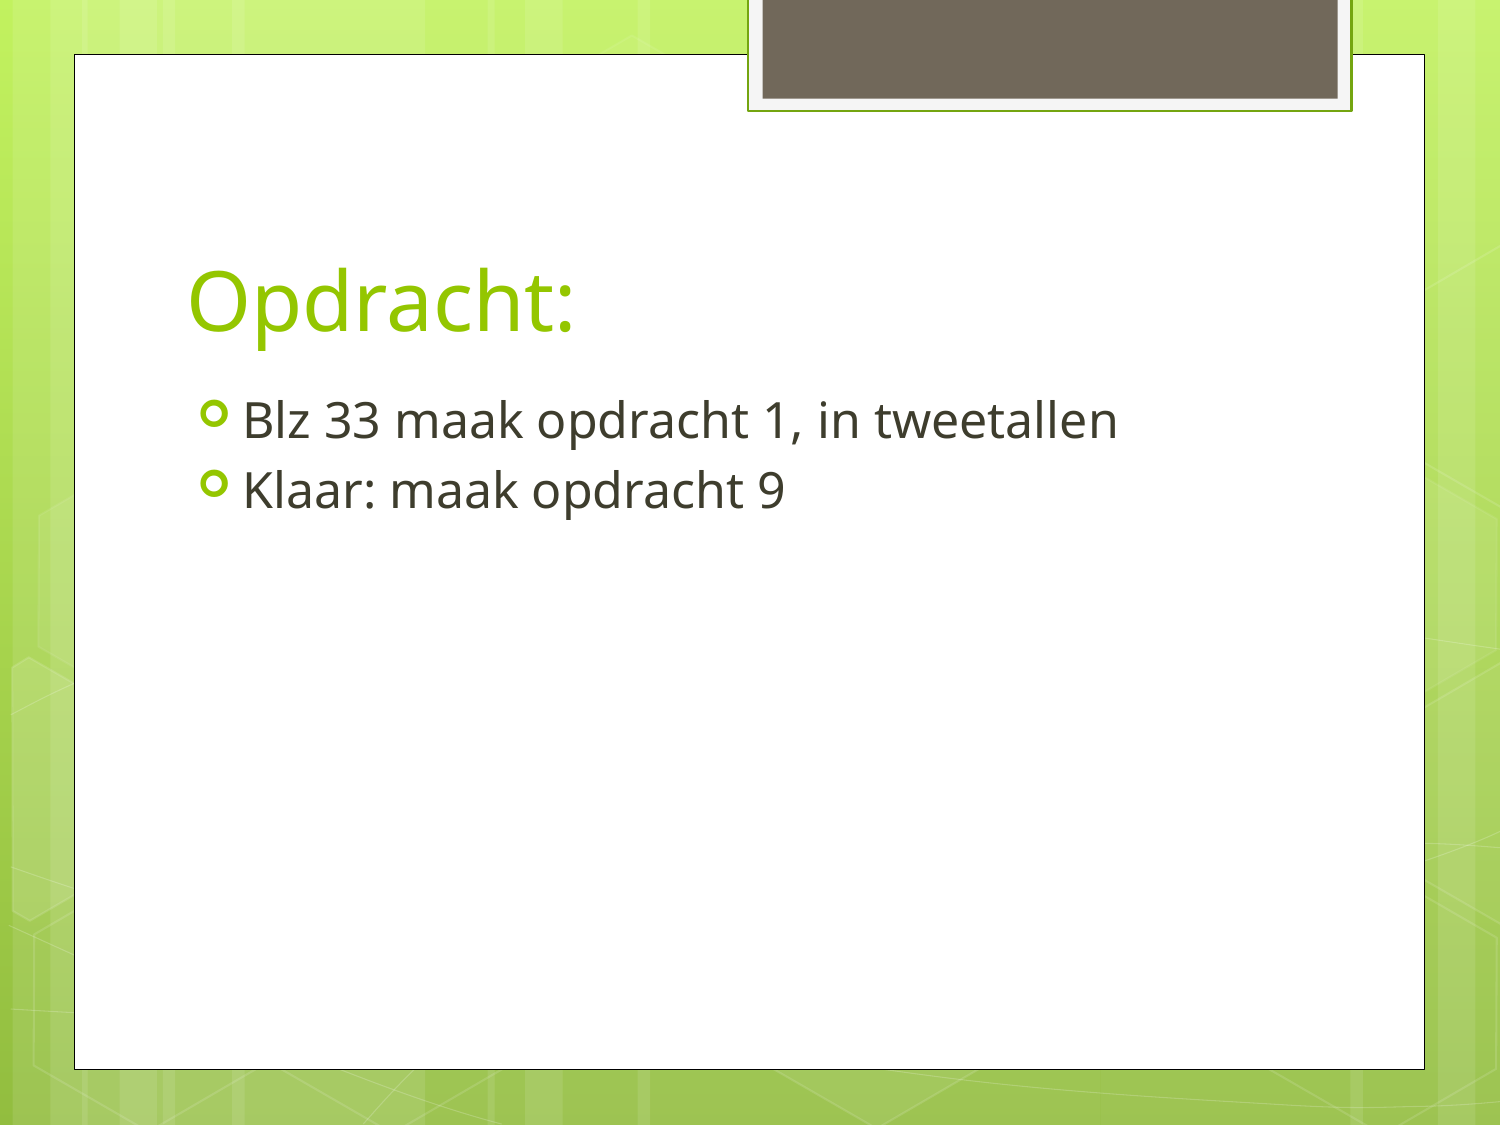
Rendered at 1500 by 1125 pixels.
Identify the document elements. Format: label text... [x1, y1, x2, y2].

list Blz 33 maak opdracht 1, in tweetallen Klaar: maak opdracht 9 [171, 381, 1283, 957]
title Opdracht: [171, 168, 1324, 357]
